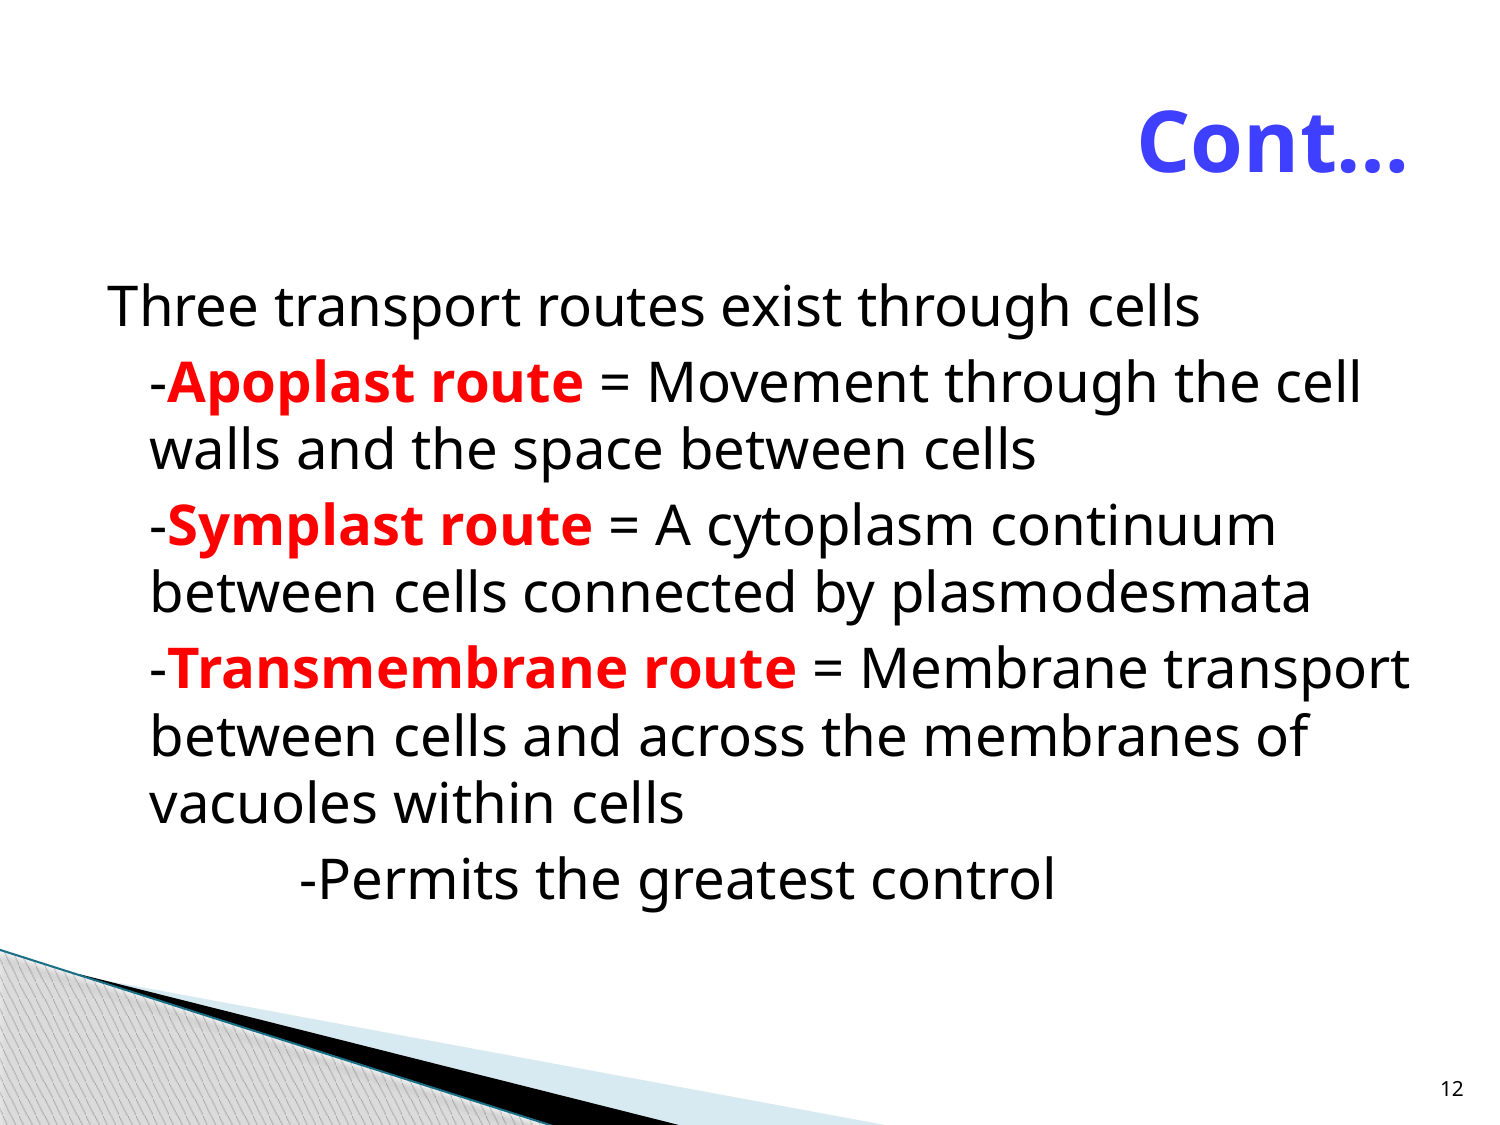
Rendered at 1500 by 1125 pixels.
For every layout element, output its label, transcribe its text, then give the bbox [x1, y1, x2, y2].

list Three transport routes exist through cells -Apoplast route = Movement through the cell walls and the space between cells -Symplast route = A cytoplasm continuum between cells connected by plasmodesmata -Transmembrane route = Membrane transport between cells and across the membranes of vacuoles within cells -Permits the greatest control [75, 262, 1475, 1063]
title Cont… [75, 45, 1425, 233]
slide_number 12 [1418, 1051, 1479, 1112]
